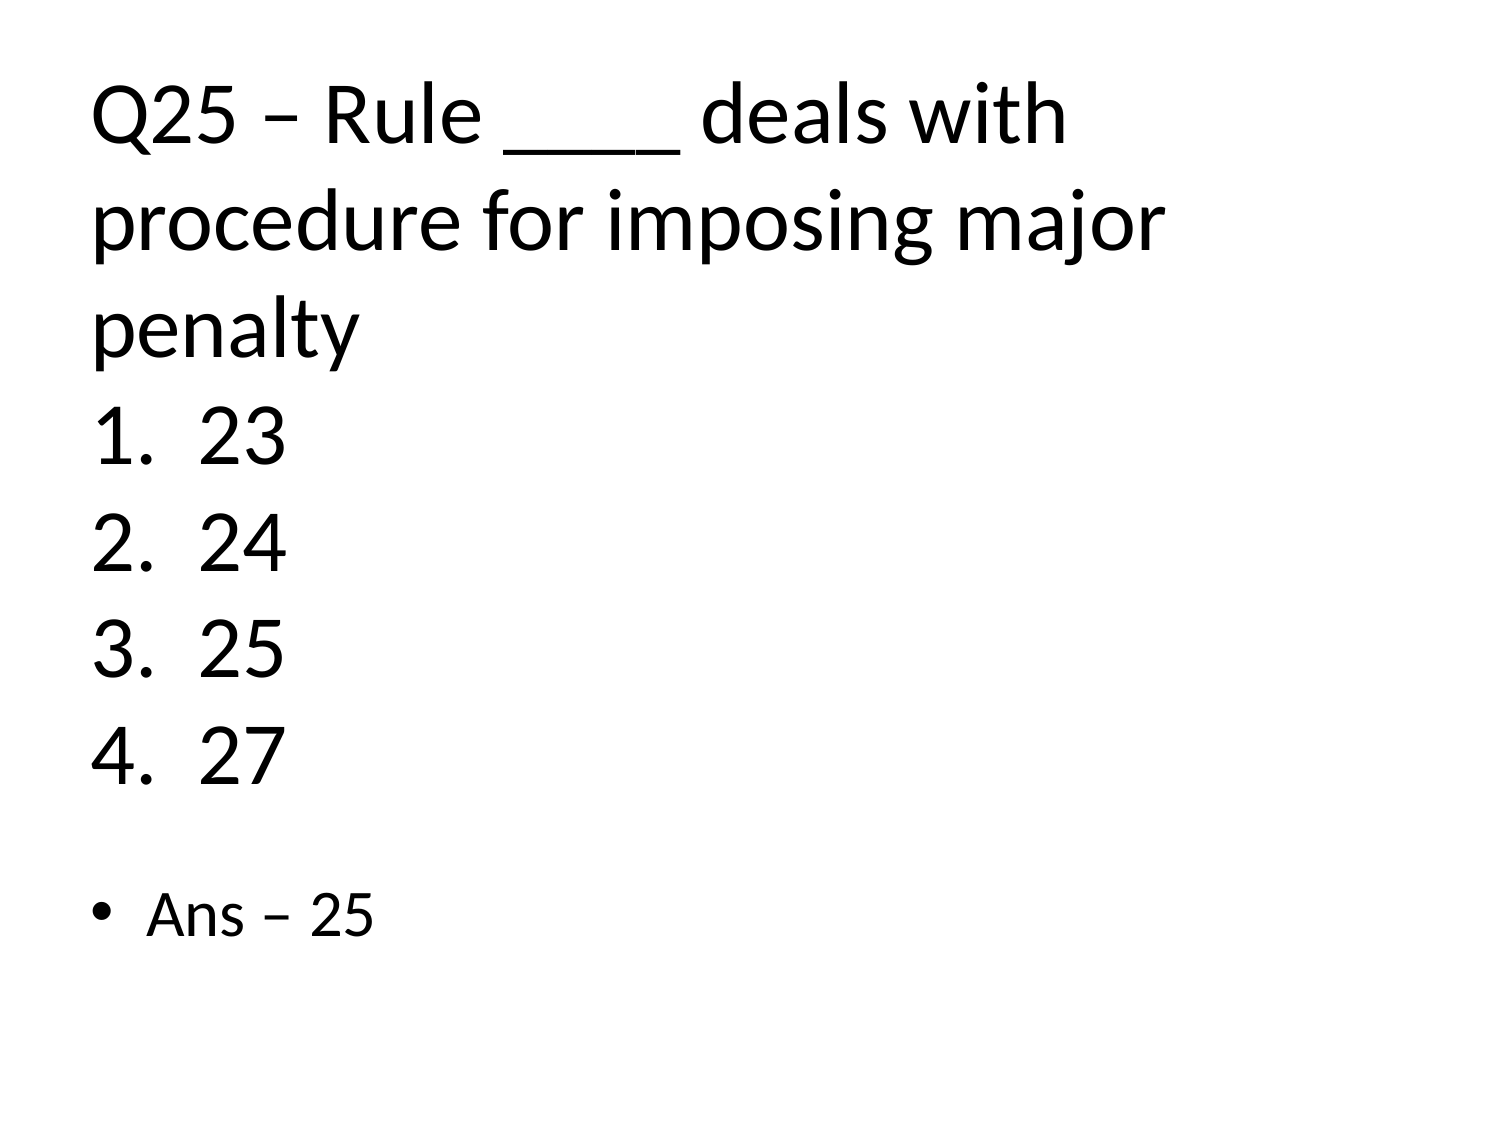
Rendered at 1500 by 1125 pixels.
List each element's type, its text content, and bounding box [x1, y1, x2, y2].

list Ans – 25 [75, 862, 1425, 1005]
title Q25 – Rule ____ deals with procedure for imposing major penalty 1. 23 2. 24 3. 25 4. 27 [75, 45, 1425, 813]
